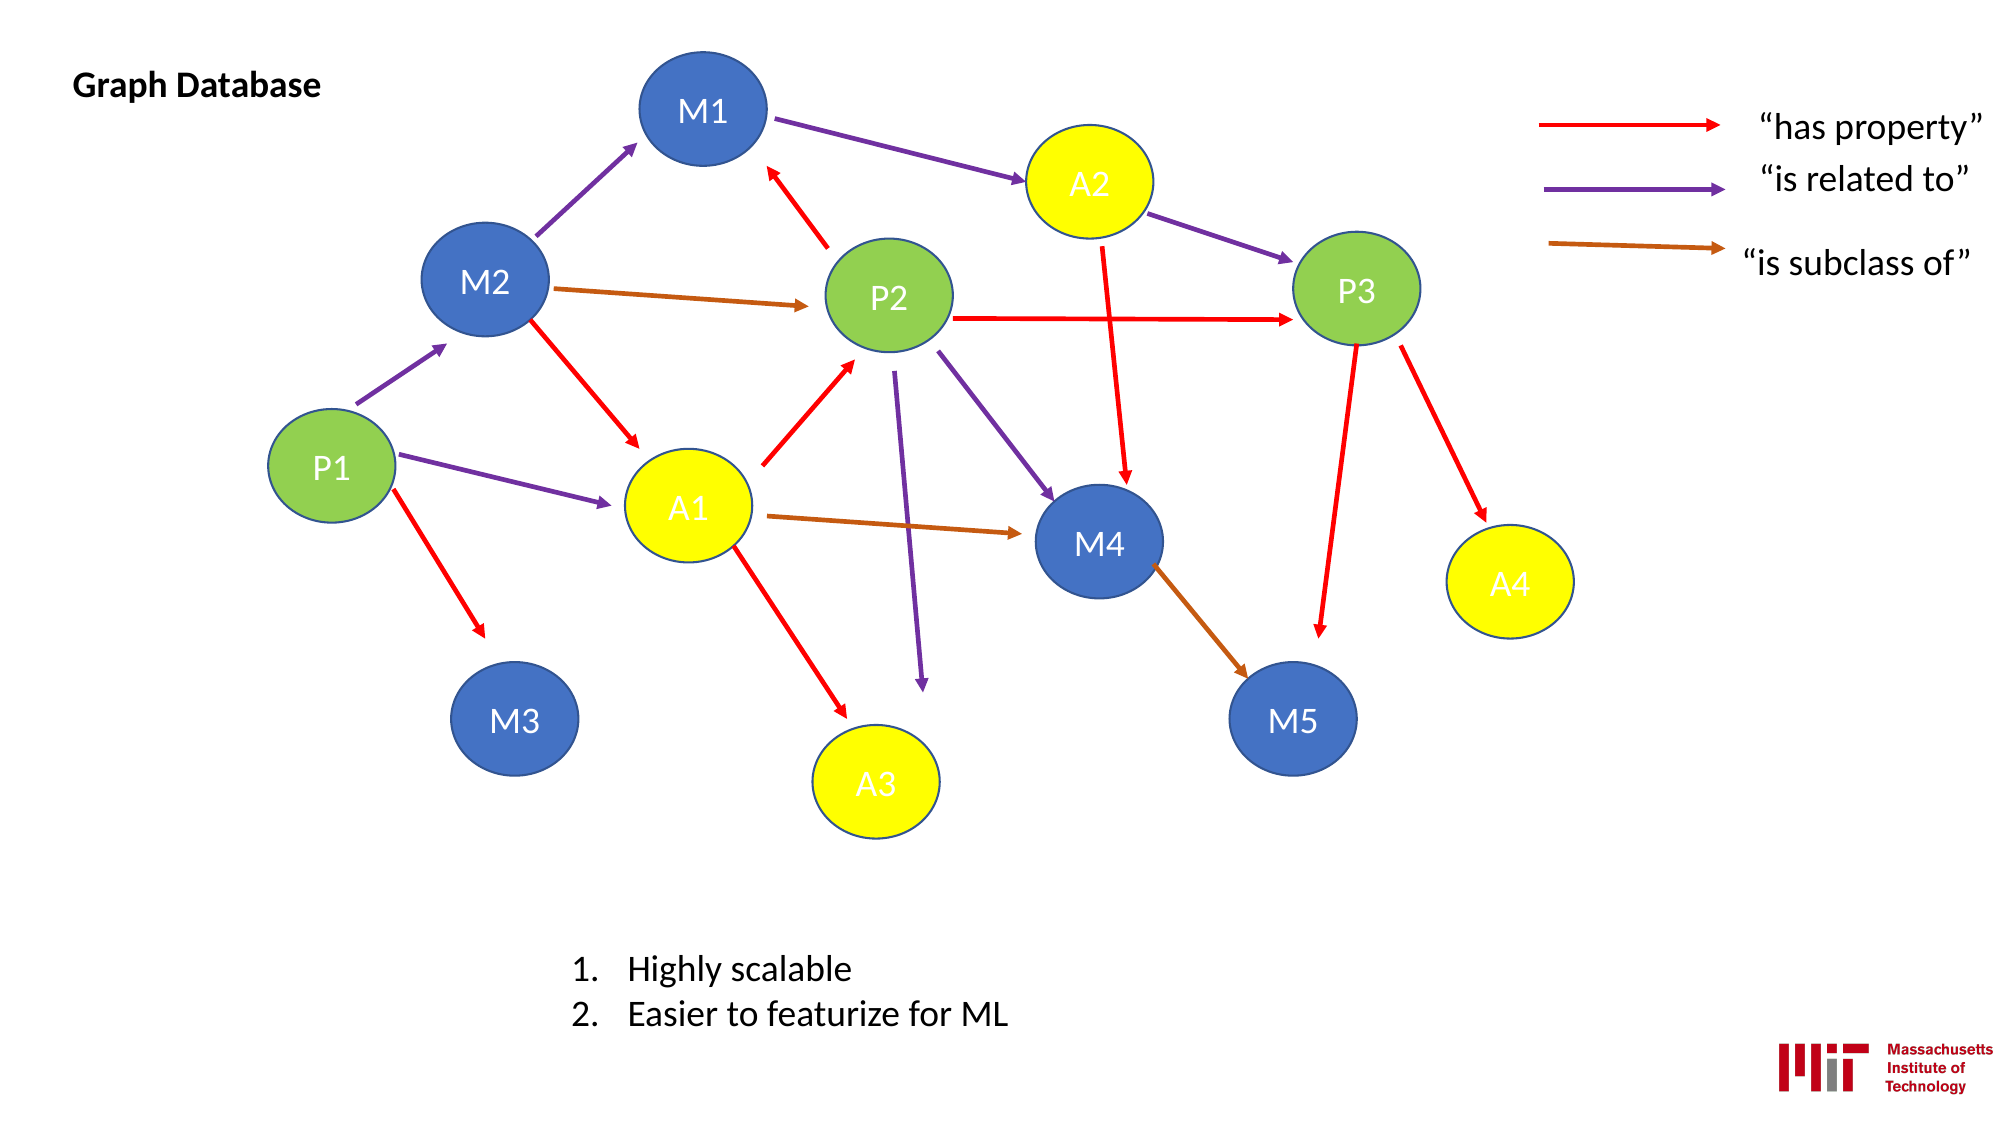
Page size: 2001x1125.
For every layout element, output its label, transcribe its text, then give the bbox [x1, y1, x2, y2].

text_box Highly scalable Easier to featurize for ML [556, 936, 1024, 1042]
picture [1778, 1008, 1994, 1125]
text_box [1538, 94, 2000, 291]
text_box A3 [811, 723, 941, 840]
text_box P1 [267, 407, 356, 524]
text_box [356, 118, 1487, 719]
text_box Graph Database [57, 52, 337, 112]
text_box M3 [450, 719, 580, 777]
text_box A4 [1487, 523, 1575, 640]
text_box M1 [638, 51, 768, 118]
text_box M5 [1228, 719, 1358, 777]
